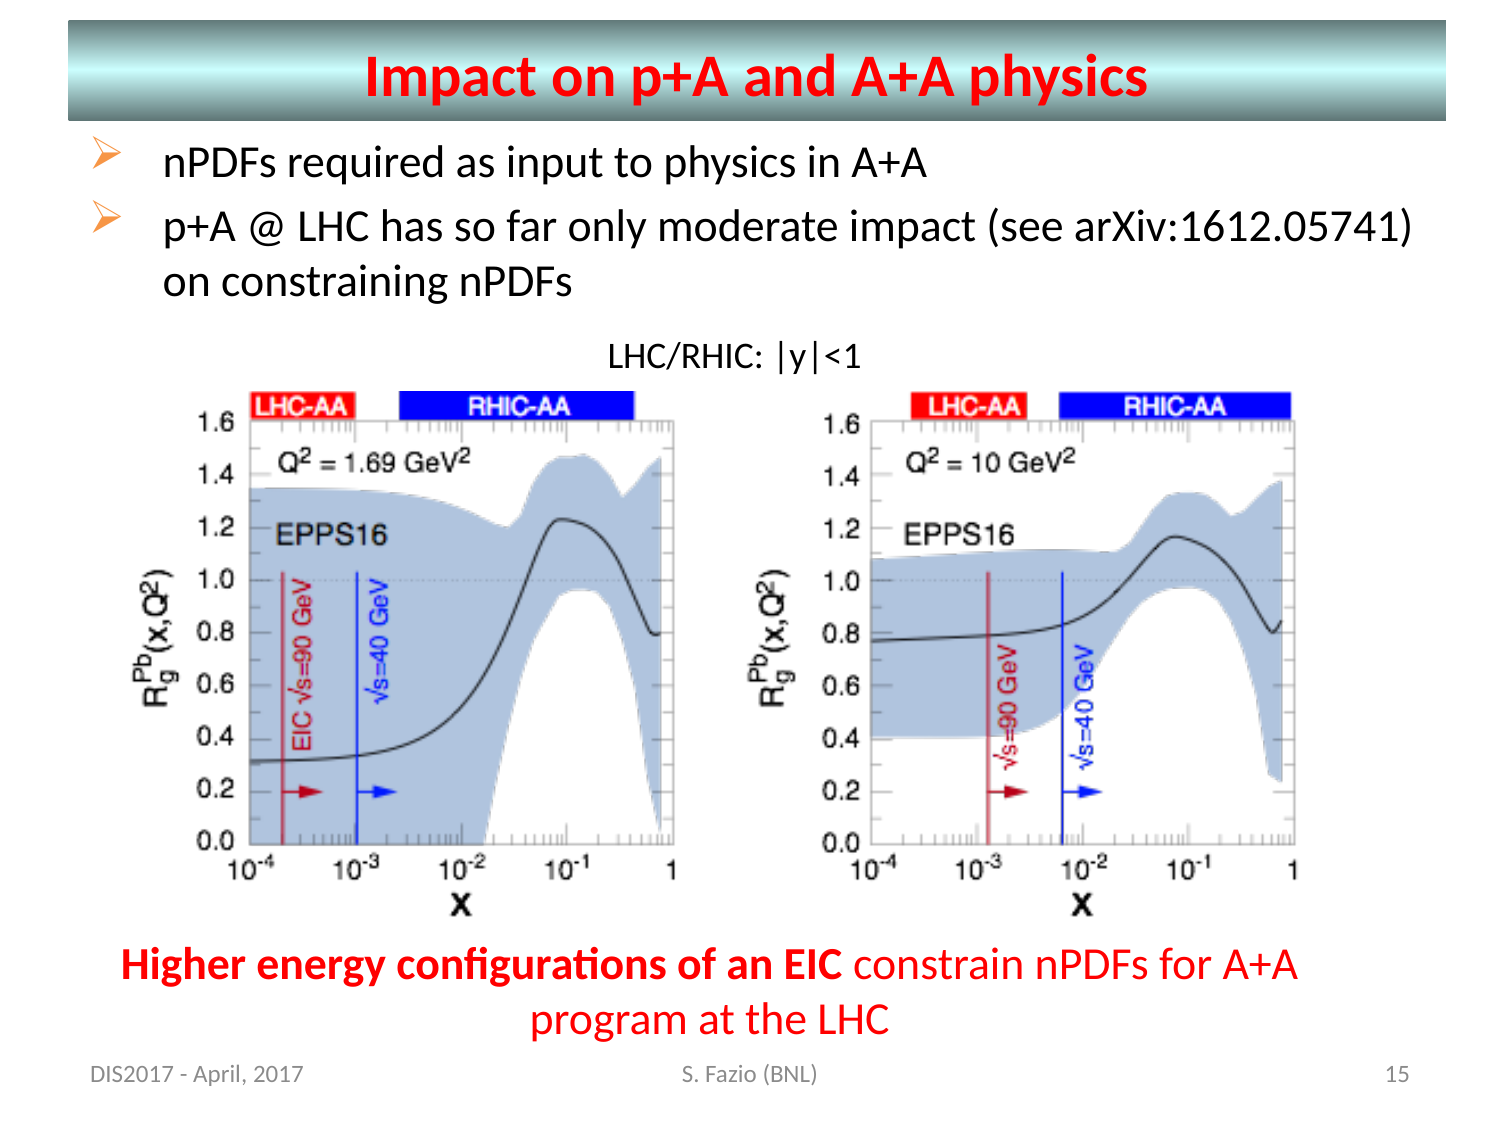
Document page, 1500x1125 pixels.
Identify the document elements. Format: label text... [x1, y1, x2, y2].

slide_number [75, 1052, 425, 1103]
text_box Impact on p+A and A+A physics [68, 20, 1446, 121]
footer S. Fazio (BNL) [512, 1052, 988, 1103]
text_box Higher energy configurations of an EIC constrain nPDFs for A+A program at the LHC [25, 925, 1359, 1052]
picture [120, 390, 1304, 928]
slide_number 15 [1074, 1042, 1425, 1103]
text_box LHC/RHIC: |y|<1 [599, 322, 871, 385]
text_box nPDFs required as input to physics in A+A p+A @ LHC has so far only moderate impact (see arXiv:1612.05741) on constraining nPDFs [25, 123, 1464, 374]
